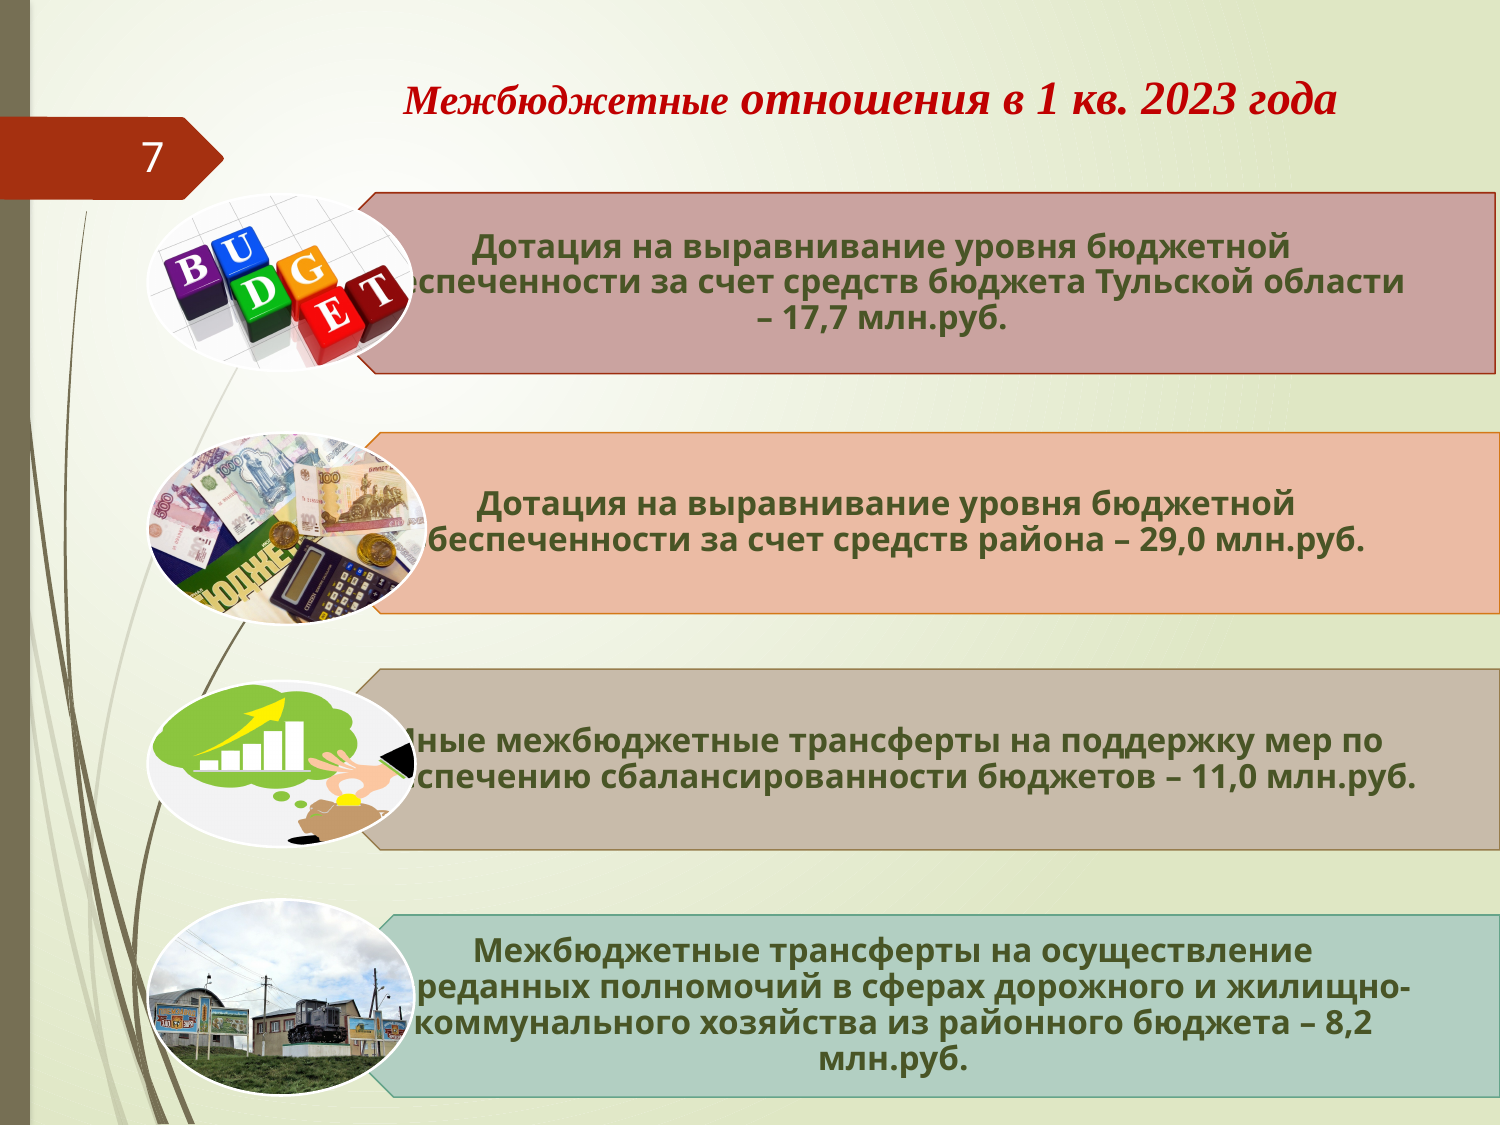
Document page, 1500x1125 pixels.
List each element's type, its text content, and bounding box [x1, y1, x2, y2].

title Межбюджетные отношения в 1 кв. 2023 года [242, 0, 1500, 192]
slide_number 7 [83, 129, 180, 190]
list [147, 192, 1500, 1107]
